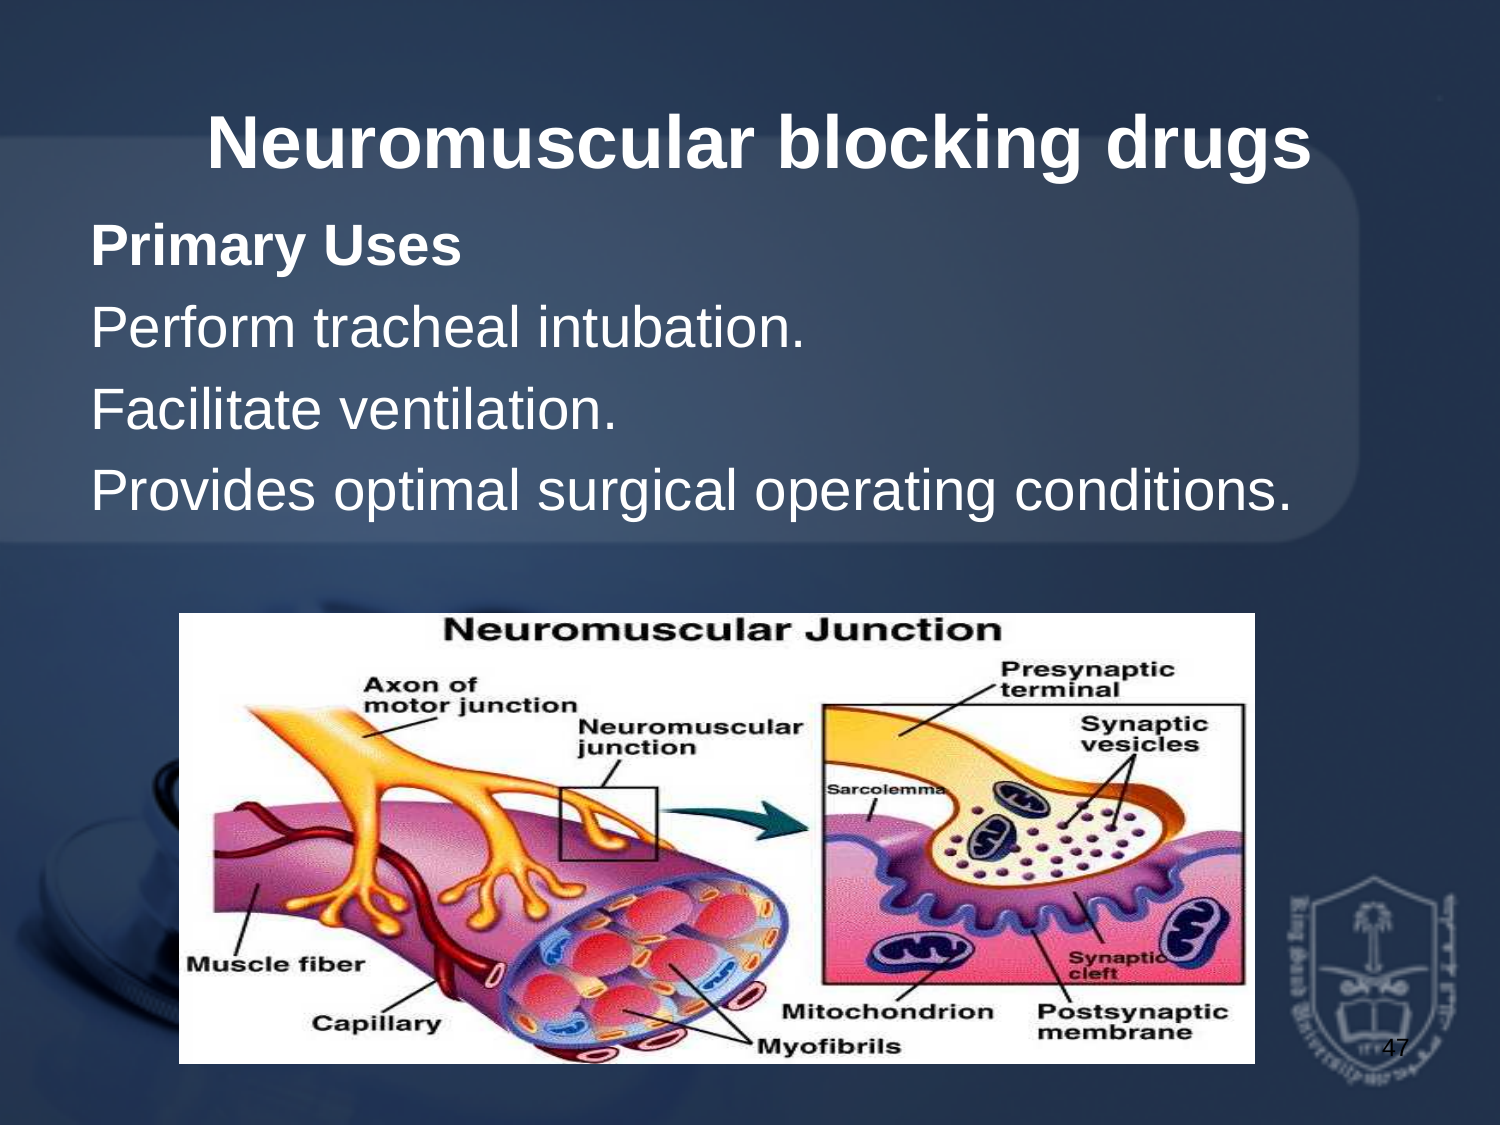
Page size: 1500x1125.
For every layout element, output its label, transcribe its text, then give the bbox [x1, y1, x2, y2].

picture [179, 613, 1255, 1064]
title Neuromuscular blocking drugs [75, 45, 1425, 200]
slide_number 47 [1074, 1024, 1426, 1103]
list Primary Uses Perform tracheal intubation. Facilitate ventilation. Provides optimal surgical operating conditions. [75, 200, 1500, 1125]
picture [0, 0, 1500, 1125]
